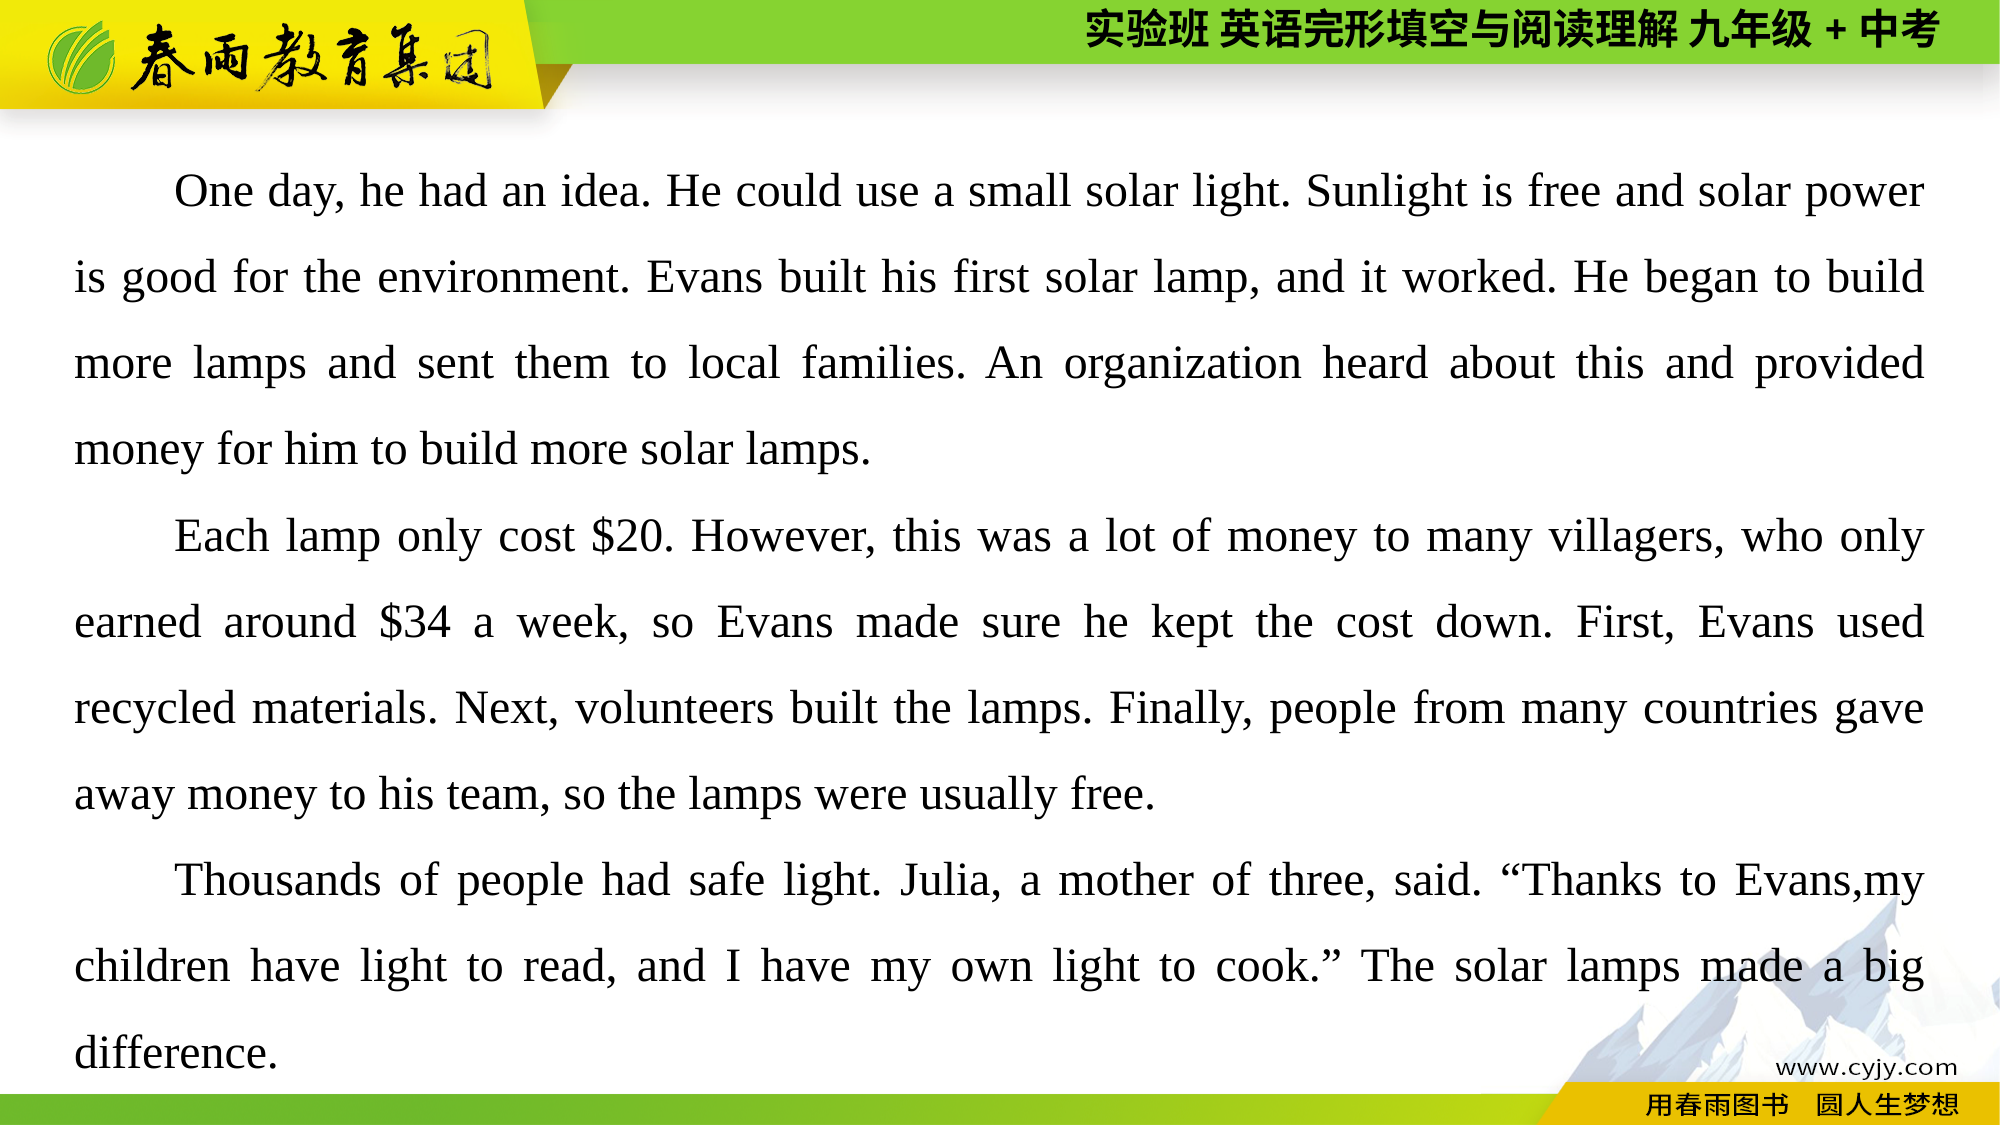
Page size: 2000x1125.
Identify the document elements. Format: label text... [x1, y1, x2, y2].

list One day, he had an idea. He could use a small solar light. Sunlight is free and solar power is good for the environment. Evans built his first solar lamp, and it worked. He began to build more lamps and sent them to local families. An organization heard about this and provided money for him to build more solar lamps. Each lamp only cost $20. However, this was a lot of money to many villagers, who only earned around $34 a week, so Evans made sure he kept the cost down. First, Evans used recycled materials. Next, volunteers built the lamps. Finally, people from many countries gave away money to his team, so the lamps were usually free. Thousands of people had safe light. Julia, a mother of three, said. “Thanks to Evans,my children have light to read, and I have my own light to cook.” The solar lamps made a big difference. [59, 122, 1944, 1096]
picture [0, 0, 2000, 1125]
